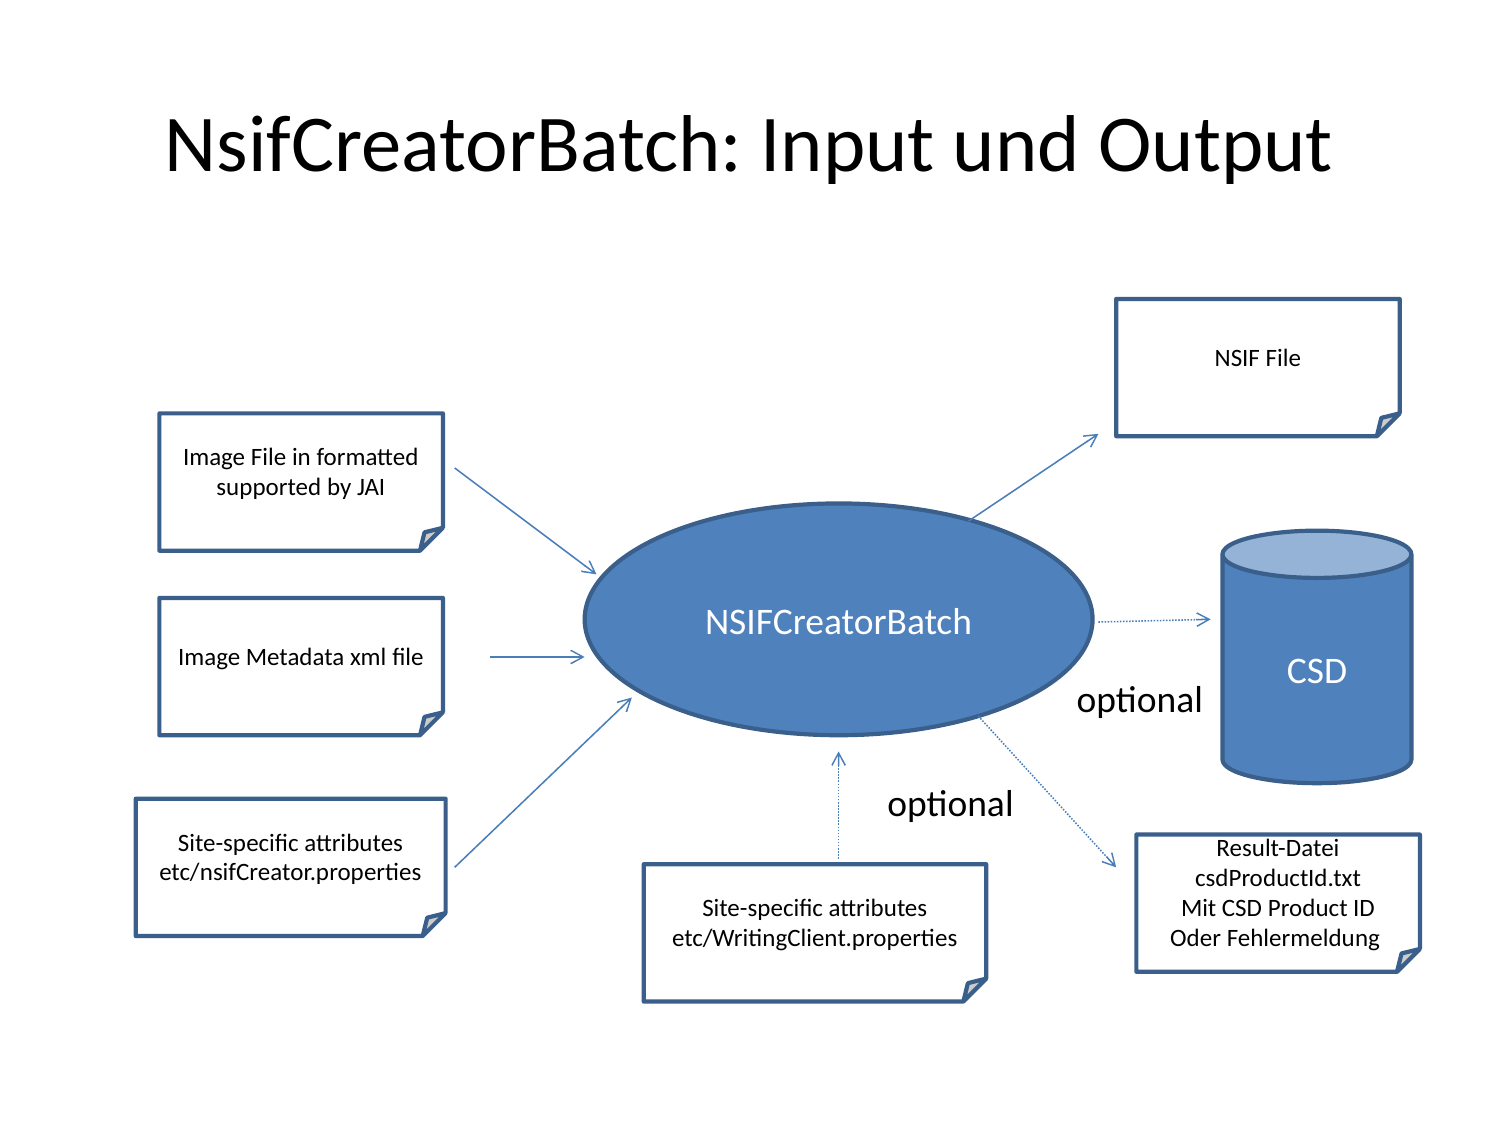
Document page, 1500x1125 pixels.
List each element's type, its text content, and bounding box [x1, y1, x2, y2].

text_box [968, 433, 1099, 522]
text_box NSIF File [1114, 296, 1402, 439]
text_box NSIFCreatorBatch [582, 501, 1095, 738]
text_box Image File in formatted supported by JAI [157, 411, 446, 553]
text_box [454, 467, 597, 575]
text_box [978, 715, 1117, 868]
text_box optional [1061, 667, 1218, 727]
title NsifCreatorBatch: Input und Output [75, 45, 1425, 233]
text_box Result-Datei csdProductId.txt Mit CSD Product ID Oder Fehlermeldung [1134, 832, 1423, 974]
text_box optional [872, 771, 972, 832]
text_box Site-specific attributes etc/nsifCreator.properties [133, 796, 448, 939]
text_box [454, 697, 632, 868]
text_box Image Metadata xml file [157, 595, 446, 738]
text_box Site-specific attributes etc/WritingClient.properties [641, 862, 989, 1004]
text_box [1098, 618, 1211, 623]
text_box CSD [1220, 528, 1414, 786]
